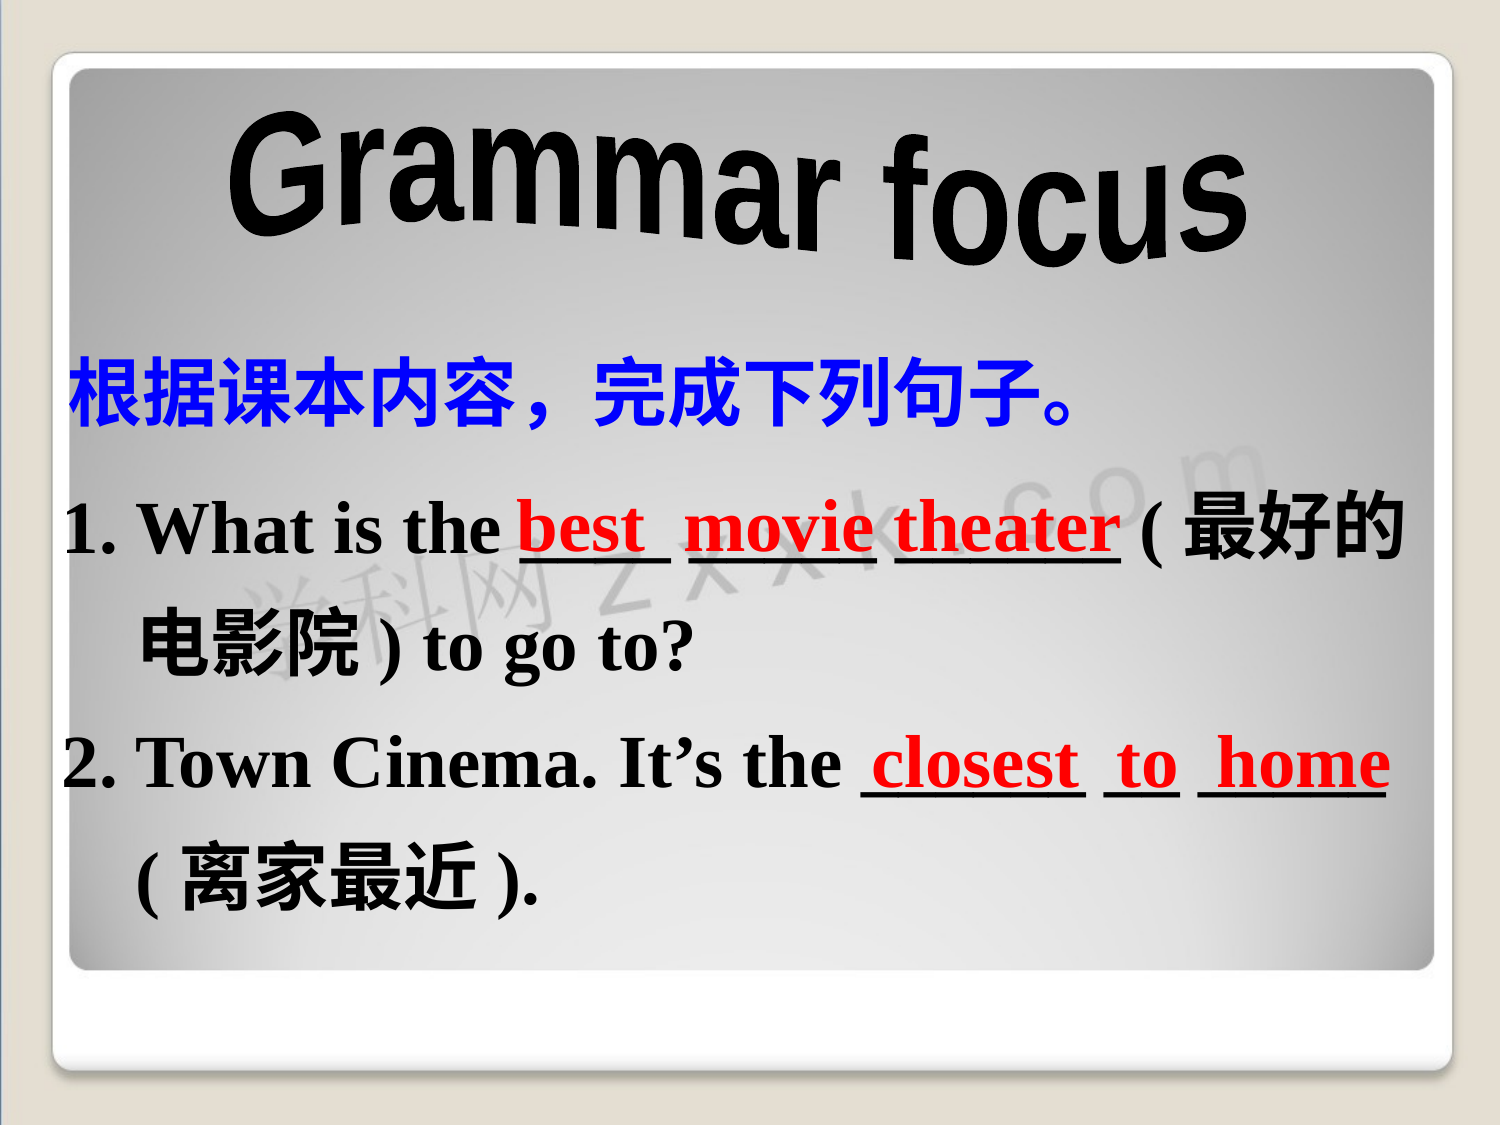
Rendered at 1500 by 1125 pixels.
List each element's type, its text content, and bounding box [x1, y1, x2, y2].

text_box closest to home [856, 687, 1471, 811]
text_box 根据课本内容，完成下列句子。 [53, 330, 1270, 433]
text_box 1. What is the ____ _____ ______ (最好的电影院) to go to? 2. Town Cinema. It’s the ______ __ _____ (离家最近). [47, 444, 1436, 972]
picture [0, 0, 1500, 1125]
text_box best movie theater [501, 451, 1270, 574]
